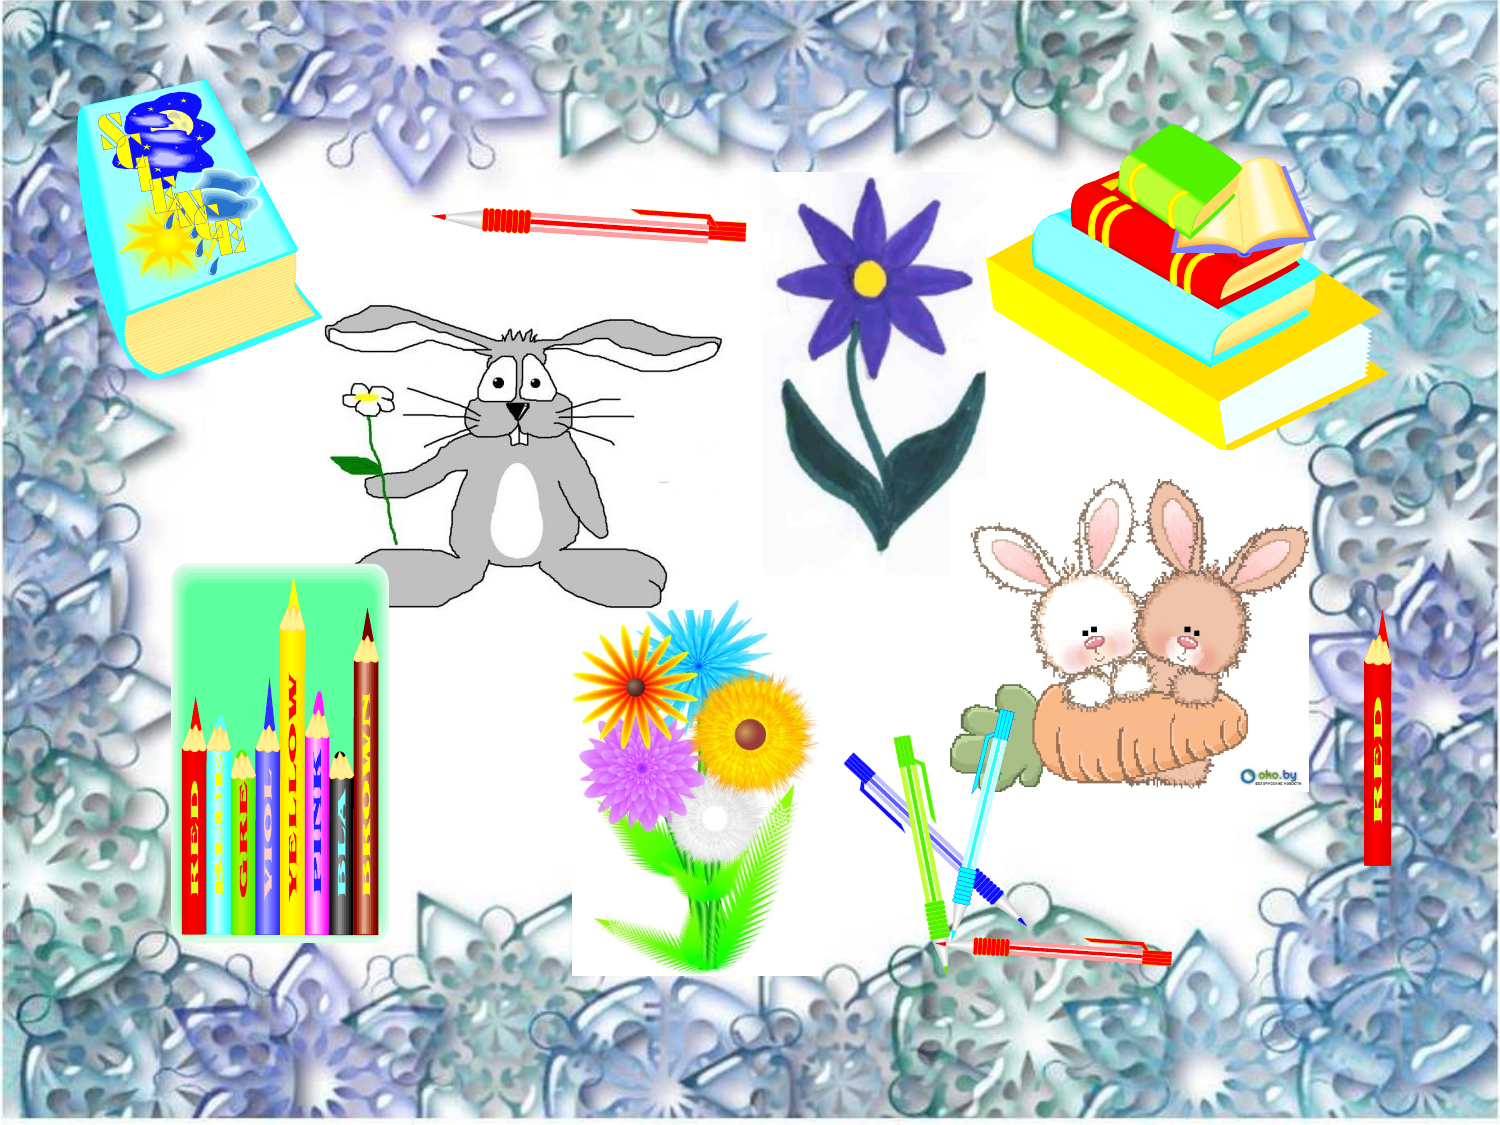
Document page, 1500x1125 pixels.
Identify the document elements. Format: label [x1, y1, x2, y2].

picture [0, 0, 1500, 1125]
text_box [1363, 609, 1392, 866]
text_box [430, 207, 747, 244]
